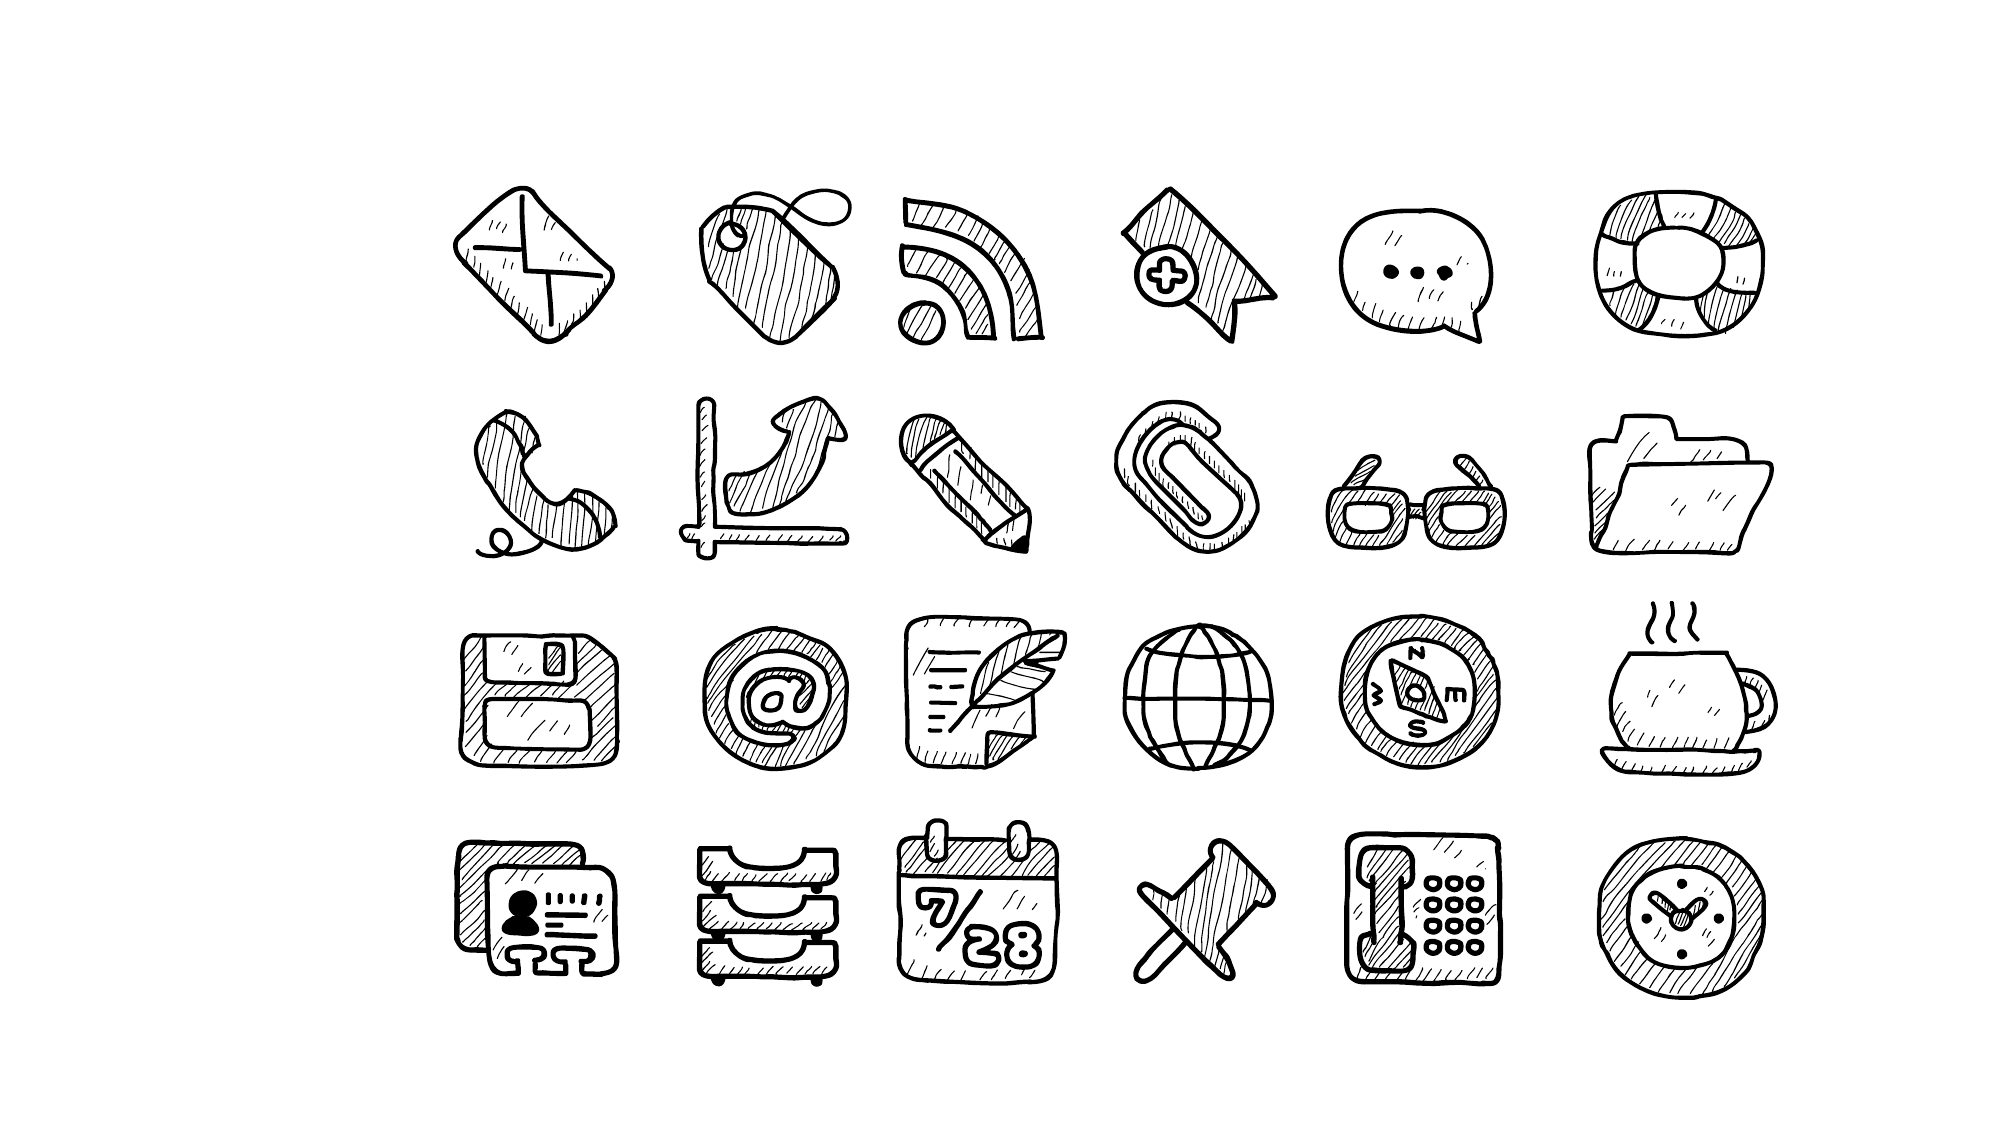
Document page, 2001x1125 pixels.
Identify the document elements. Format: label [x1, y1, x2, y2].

text_box [1599, 601, 1778, 777]
text_box [1596, 836, 1766, 1000]
text_box [903, 614, 1067, 770]
text_box [1122, 622, 1274, 772]
text_box [696, 845, 840, 987]
text_box [1120, 186, 1278, 344]
text_box [678, 395, 850, 561]
text_box [1344, 831, 1504, 987]
text_box [898, 413, 1032, 554]
text_box [1593, 189, 1766, 339]
text_box [898, 197, 1045, 346]
text_box [1114, 399, 1260, 554]
text_box [1325, 453, 1507, 551]
text_box [1338, 207, 1494, 344]
text_box [454, 839, 620, 977]
text_box [1133, 838, 1277, 985]
text_box [698, 188, 852, 346]
text_box [458, 632, 621, 769]
text_box [473, 408, 618, 559]
text_box [1338, 613, 1501, 770]
text_box [453, 185, 615, 345]
text_box [1587, 413, 1774, 556]
text_box [702, 625, 849, 772]
text_box [896, 818, 1061, 986]
